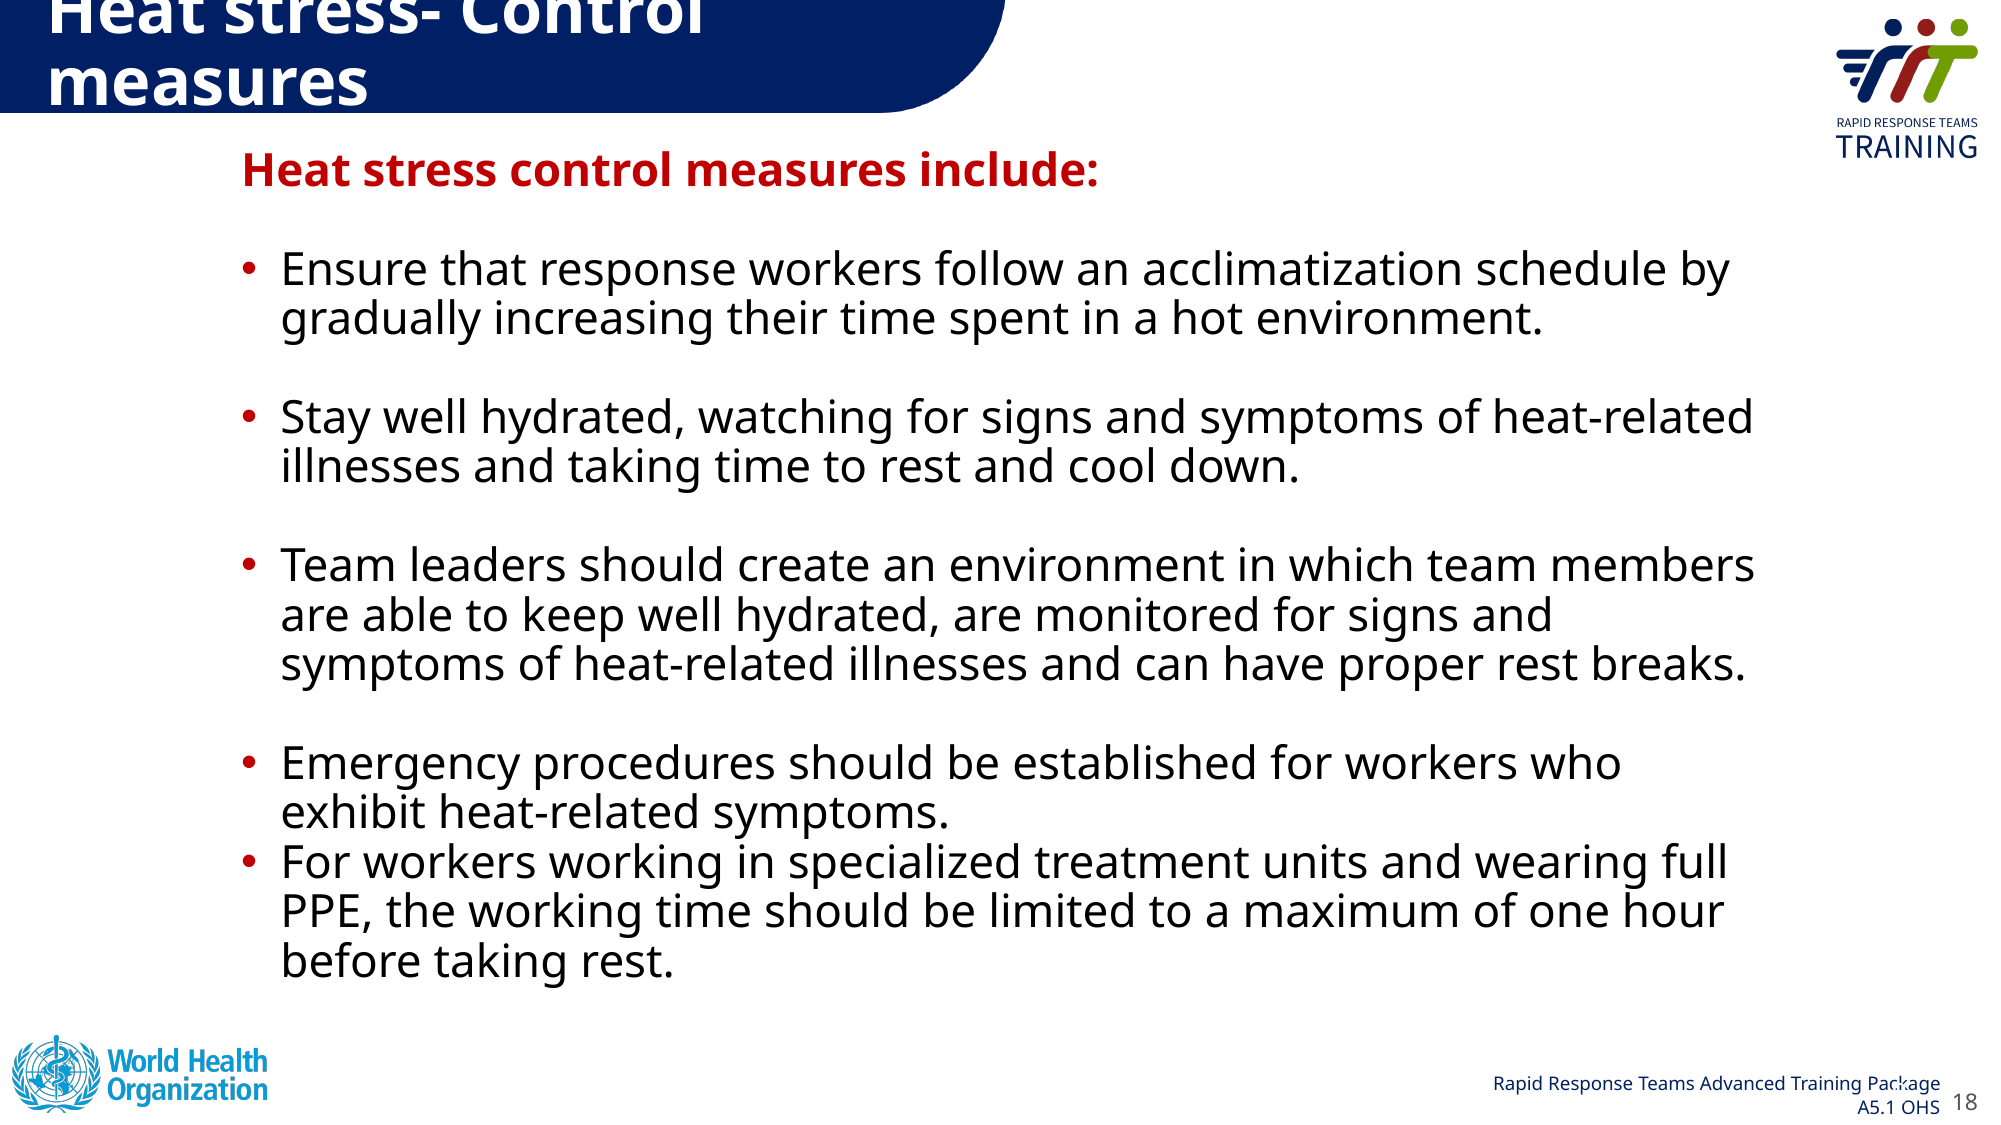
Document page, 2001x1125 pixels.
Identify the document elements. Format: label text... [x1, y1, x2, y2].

picture [1835, 19, 1978, 167]
list Heat stress control measures include: Ensure that response workers follow an acclimatization schedule by gradually increasing their time spent in a hot environment. Stay well hydrated, watching for signs and symptoms of heat-related illnesses and taking time to rest and cool down. Team leaders should create an environment in which team members are able to keep well hydrated, are monitored for signs and symptoms of heat-related illnesses and can have proper rest breaks. Emergency procedures should be established for workers who exhibit heat-related symptoms. For workers working in specialized treatment units and wearing full PPE, the working time should be limited to a maximum of one hour before taking rest. [233, 138, 1770, 998]
title Heat stress- Control measures [38, 0, 988, 102]
picture [0, 0, 1006, 113]
slide_number 18 [1882, 1037, 1930, 1092]
picture [12, 1035, 267, 1113]
picture [12, 1083, 48, 1113]
picture [58, 1050, 64, 1058]
